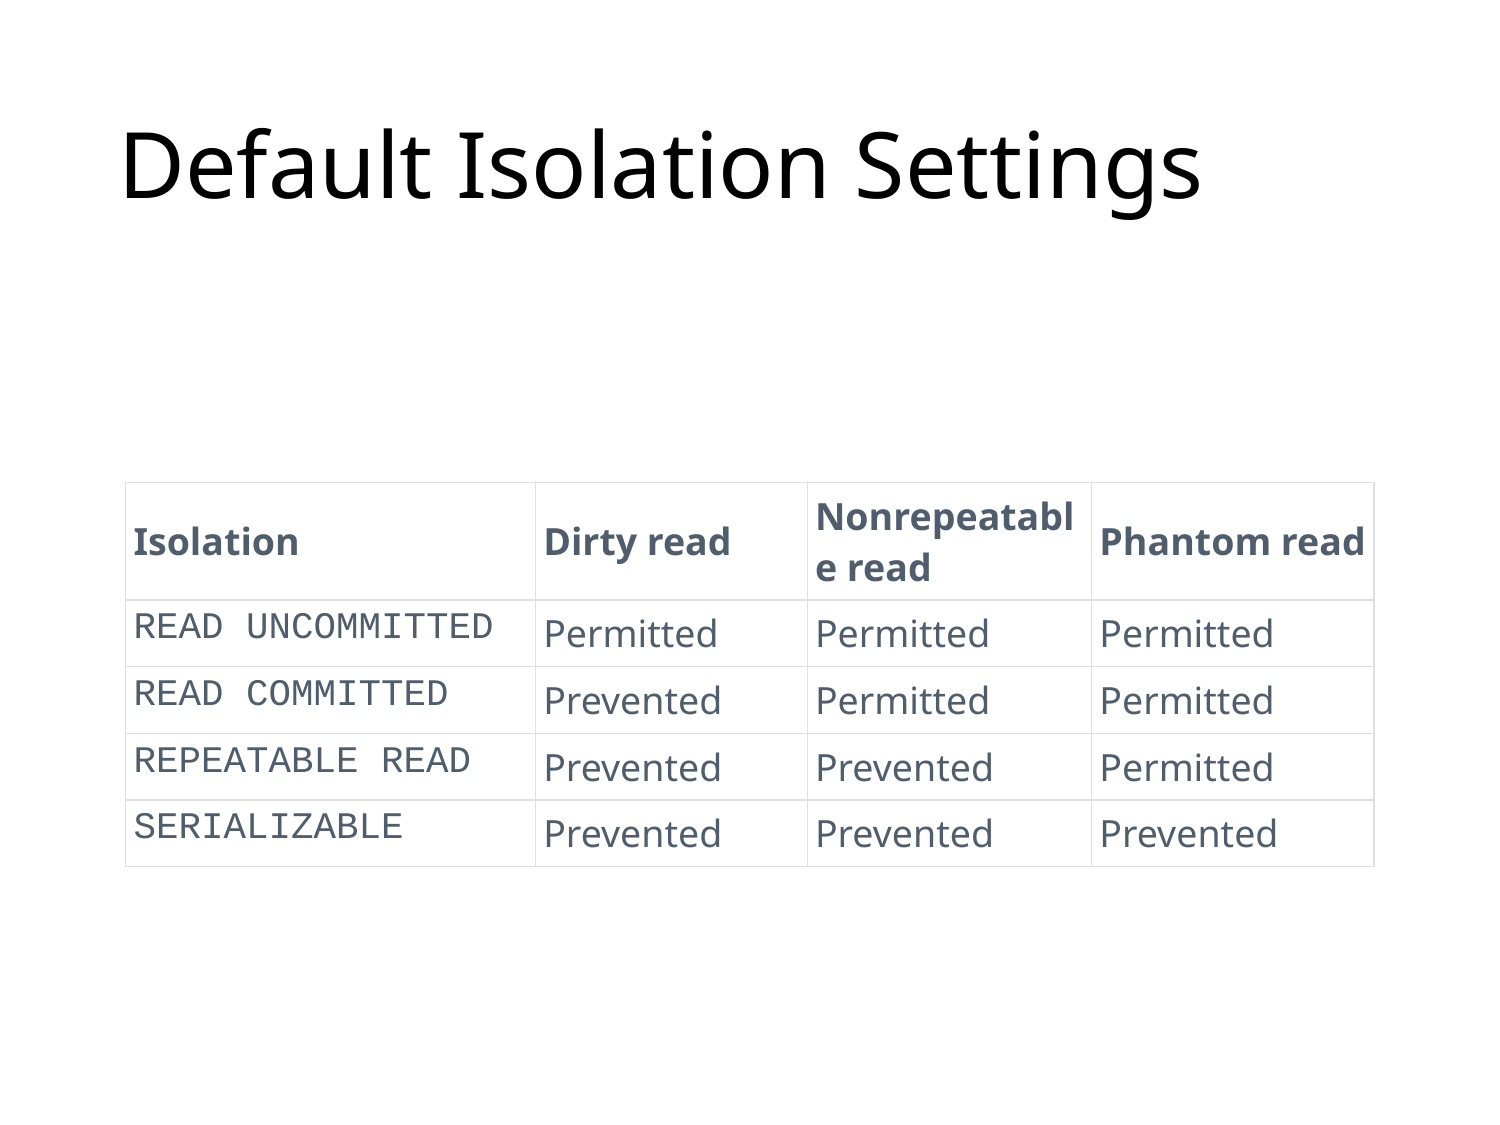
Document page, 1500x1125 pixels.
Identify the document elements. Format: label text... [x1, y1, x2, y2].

table_header Dirty read [536, 483, 807, 599]
table_cell Permitted [808, 667, 1091, 733]
table_cell Prevented [536, 667, 807, 733]
table_cell READ COMMITTED [126, 667, 535, 733]
table_cell REPEATABLE READ [126, 734, 535, 799]
table_header Isolation [126, 483, 535, 599]
table_cell Permitted [808, 601, 1091, 666]
table_cell Permitted [1092, 667, 1373, 733]
table_header Nonrepeatable read [808, 483, 1091, 599]
table_cell Prevented [808, 734, 1091, 799]
table_cell Permitted [1092, 601, 1373, 666]
table_header Phantom read [1092, 483, 1373, 599]
table_cell Prevented [808, 801, 1091, 866]
table_cell Permitted [536, 601, 807, 666]
table_cell Prevented [1092, 801, 1373, 866]
table_cell Permitted [1092, 734, 1373, 799]
table_cell READ UNCOMMITTED [126, 601, 535, 666]
table_cell Prevented [536, 734, 807, 799]
table_cell Prevented [536, 801, 807, 866]
title Default Isolation Settings [103, 59, 1397, 278]
table_cell SERIALIZABLE [126, 801, 535, 866]
